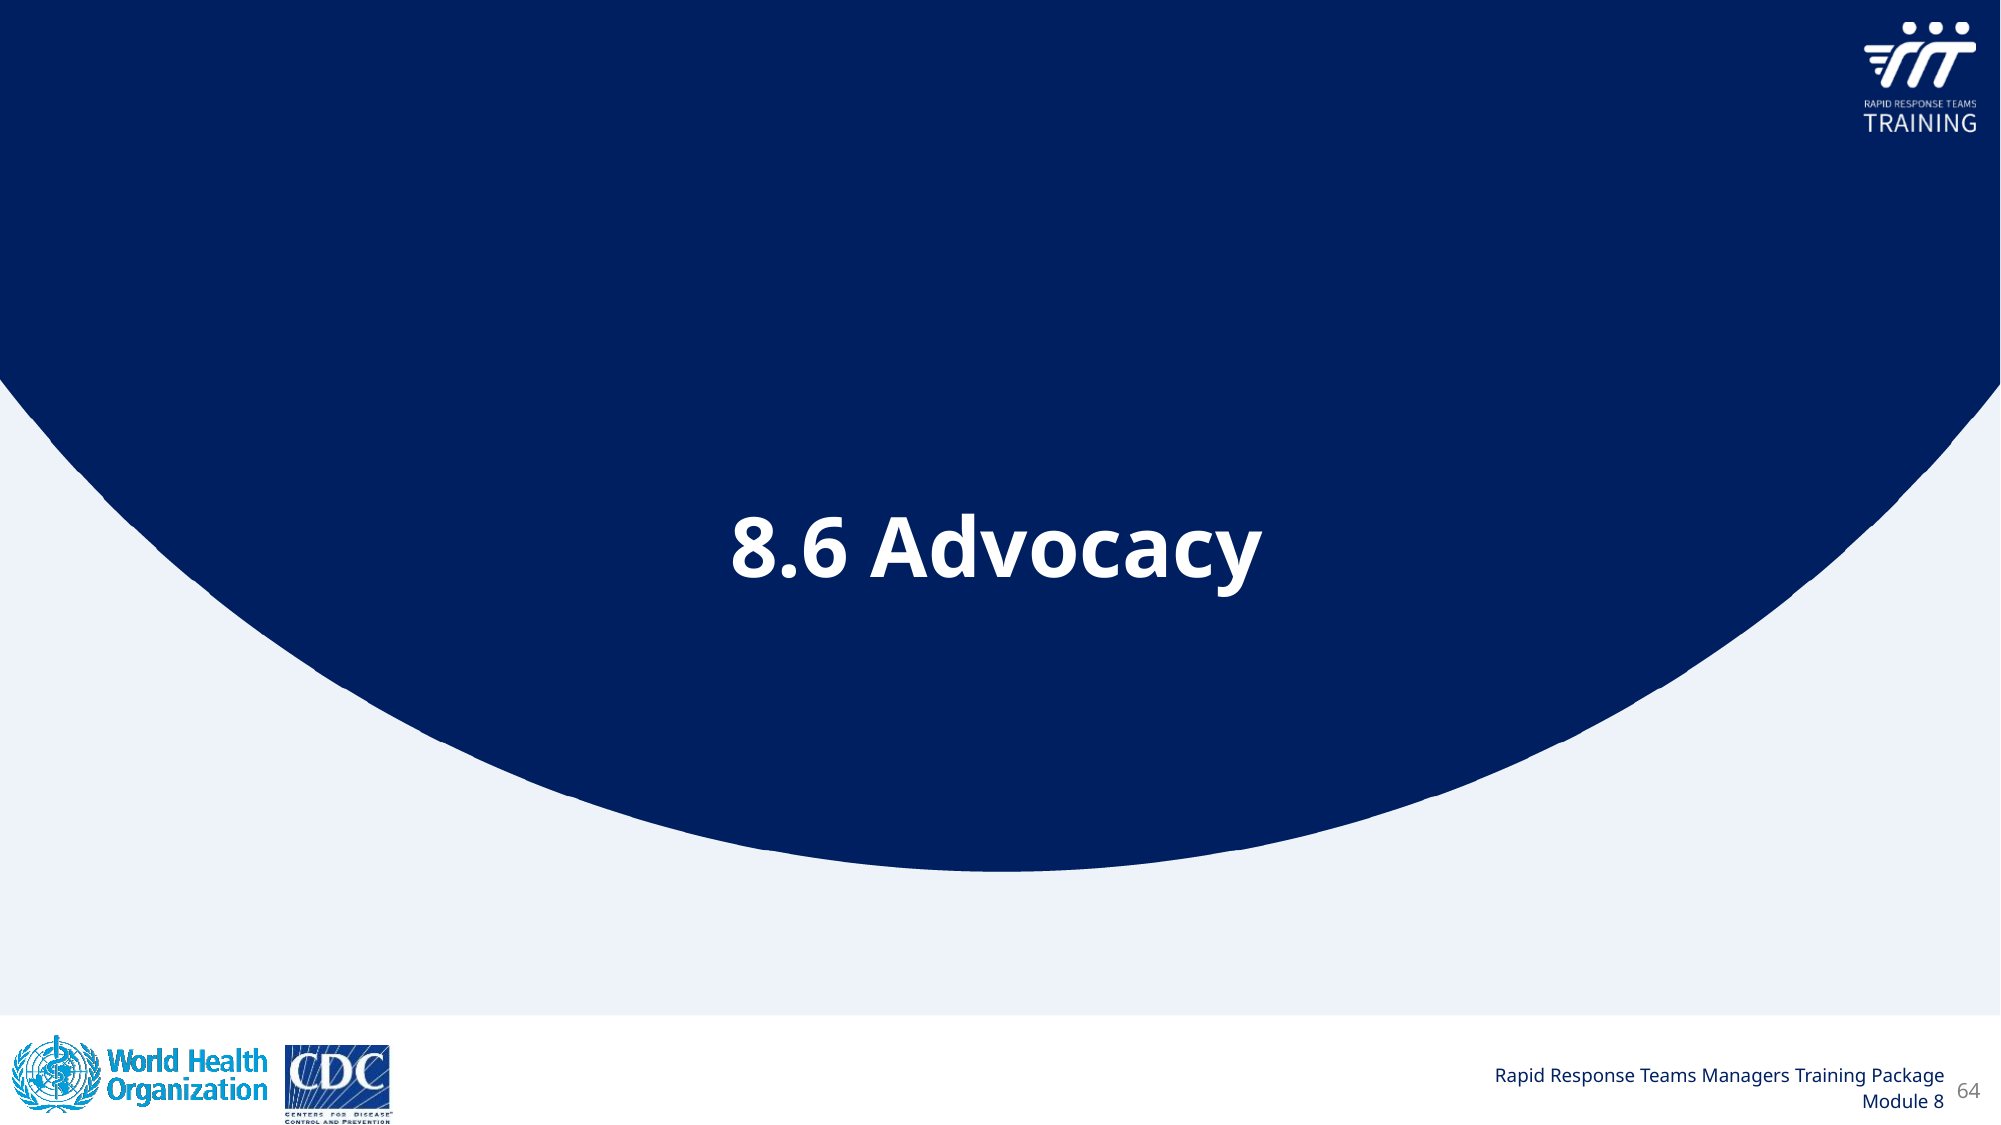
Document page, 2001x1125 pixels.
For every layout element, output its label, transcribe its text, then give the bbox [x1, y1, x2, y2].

picture [36, 1035, 267, 1113]
picture [43, 1088, 54, 1094]
text_box 8.6 Advocacy [715, 476, 1278, 602]
picture [46, 1056, 54, 1061]
picture [38, 1044, 53, 1052]
picture [34, 1058, 41, 1077]
picture [12, 1084, 46, 1113]
picture [38, 1092, 54, 1100]
picture [50, 1109, 62, 1113]
picture [28, 1054, 36, 1077]
picture [285, 1045, 393, 1124]
picture [12, 1035, 53, 1067]
picture [0, 0, 2001, 904]
slide_number 64 [1937, 1070, 2000, 1124]
